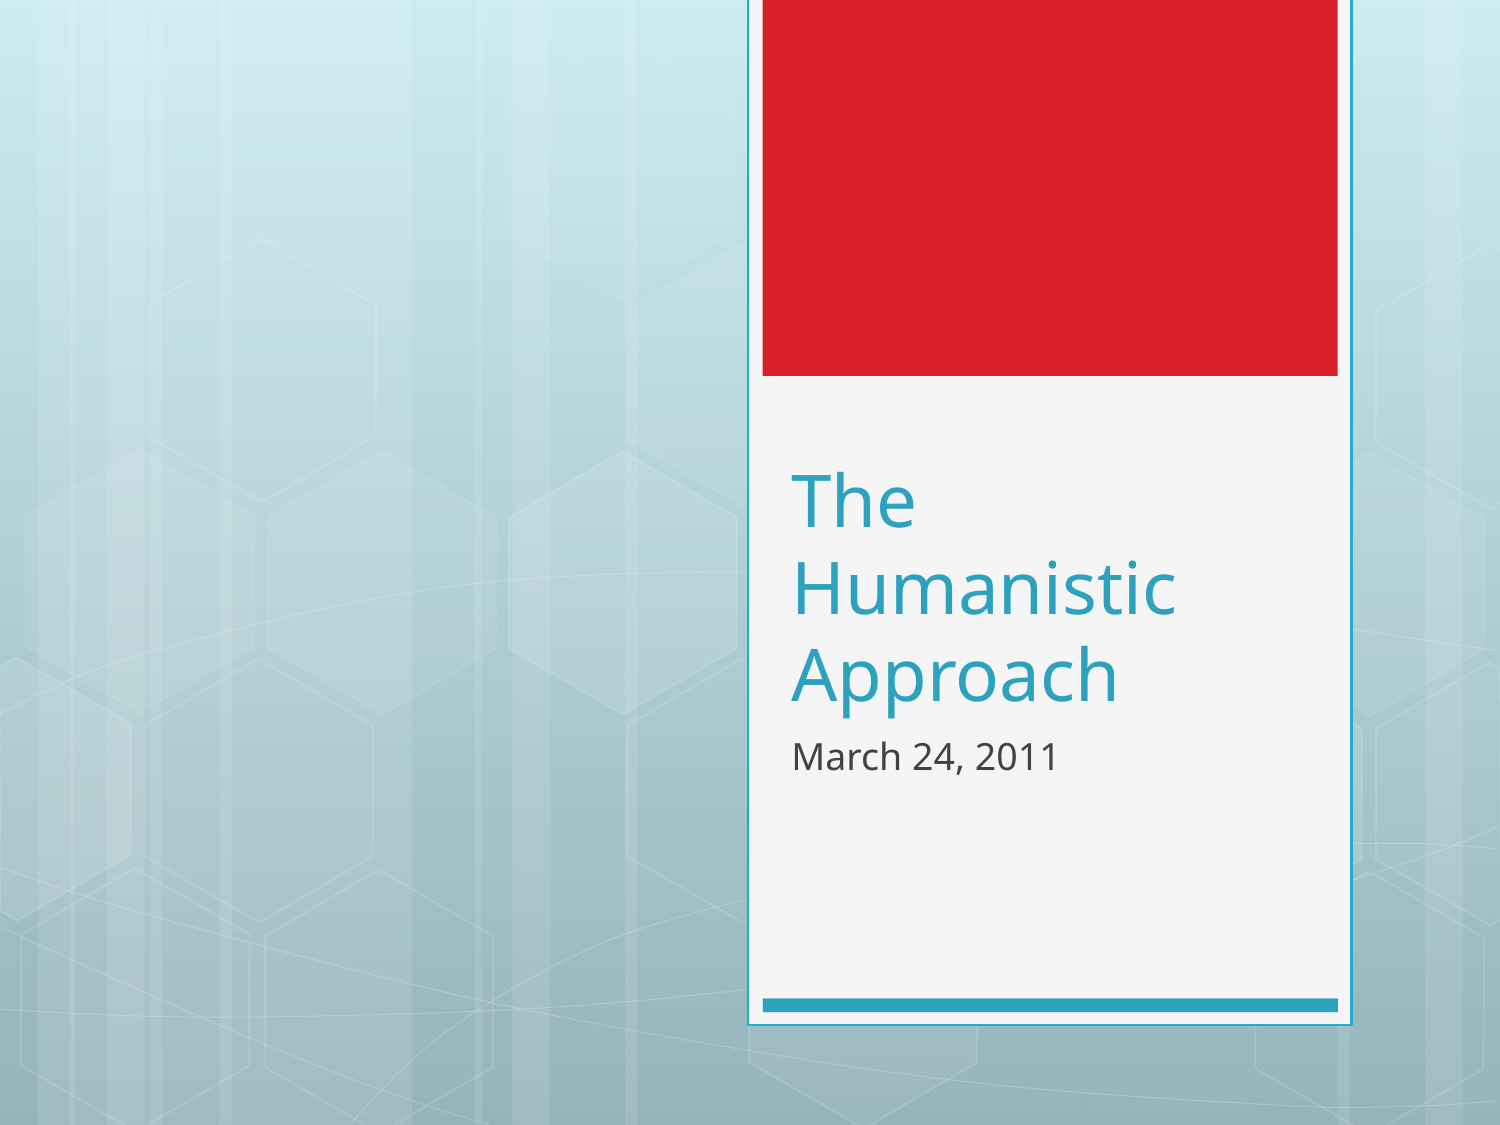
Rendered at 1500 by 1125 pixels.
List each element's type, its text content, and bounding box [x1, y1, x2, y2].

subtitle March 24, 2011 [776, 725, 1320, 933]
title The Humanistic Approach [776, 444, 1320, 724]
